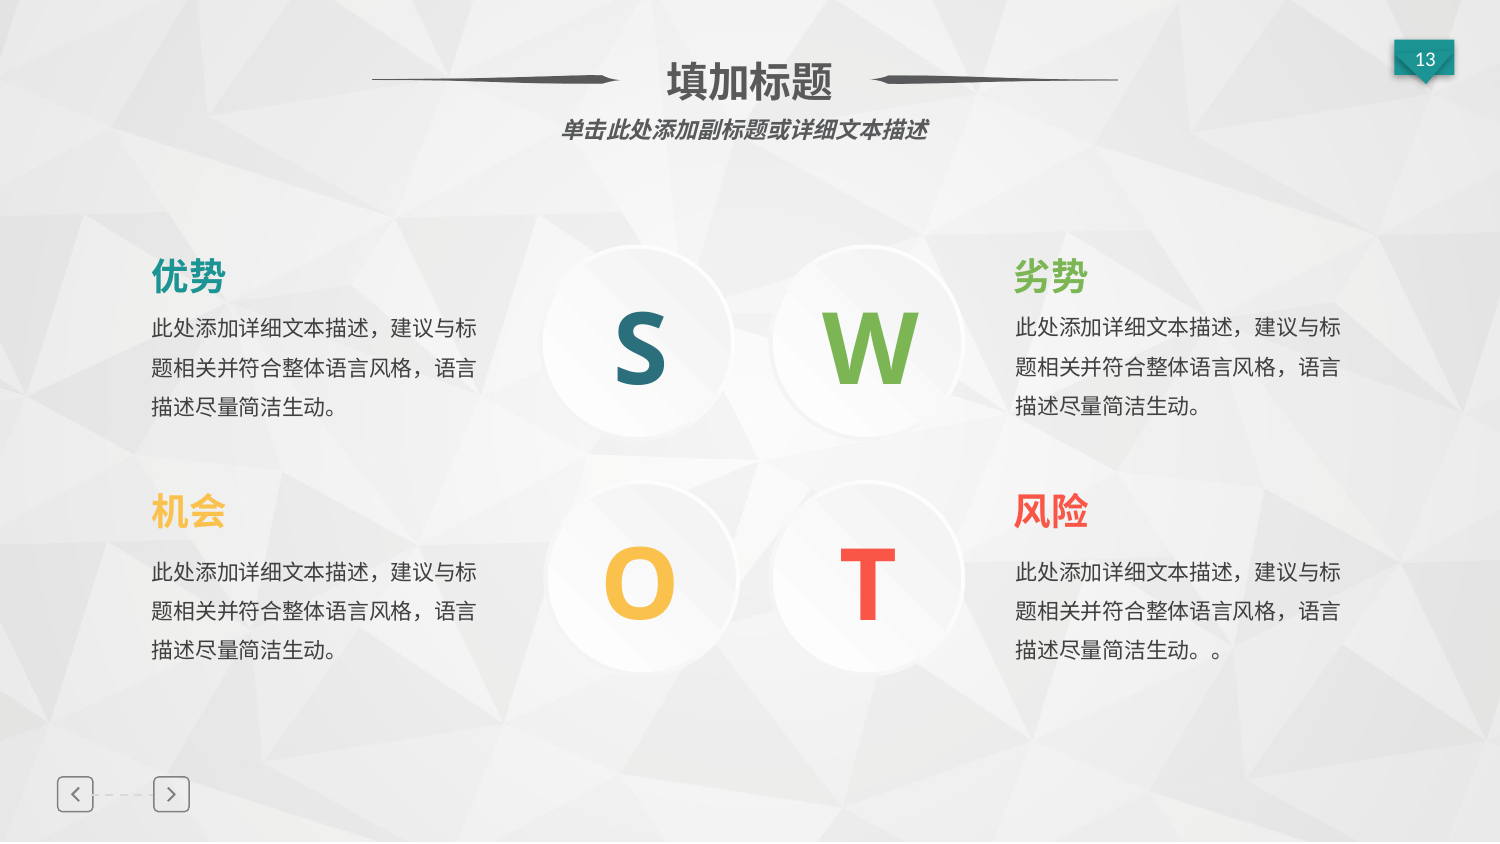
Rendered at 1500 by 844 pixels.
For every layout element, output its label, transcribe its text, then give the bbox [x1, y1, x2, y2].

text_box 单击此处添加副标题或详细文本描述 [545, 108, 943, 151]
picture [0, 0, 1500, 842]
text_box W [970, 284, 975, 405]
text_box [768, 479, 966, 677]
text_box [136, 480, 513, 673]
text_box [768, 244, 966, 442]
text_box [538, 244, 736, 442]
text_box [998, 480, 1377, 673]
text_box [998, 245, 1377, 429]
text_box 填加标题 [584, 55, 916, 106]
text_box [136, 245, 513, 429]
text_box S [740, 284, 745, 405]
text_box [543, 479, 741, 677]
